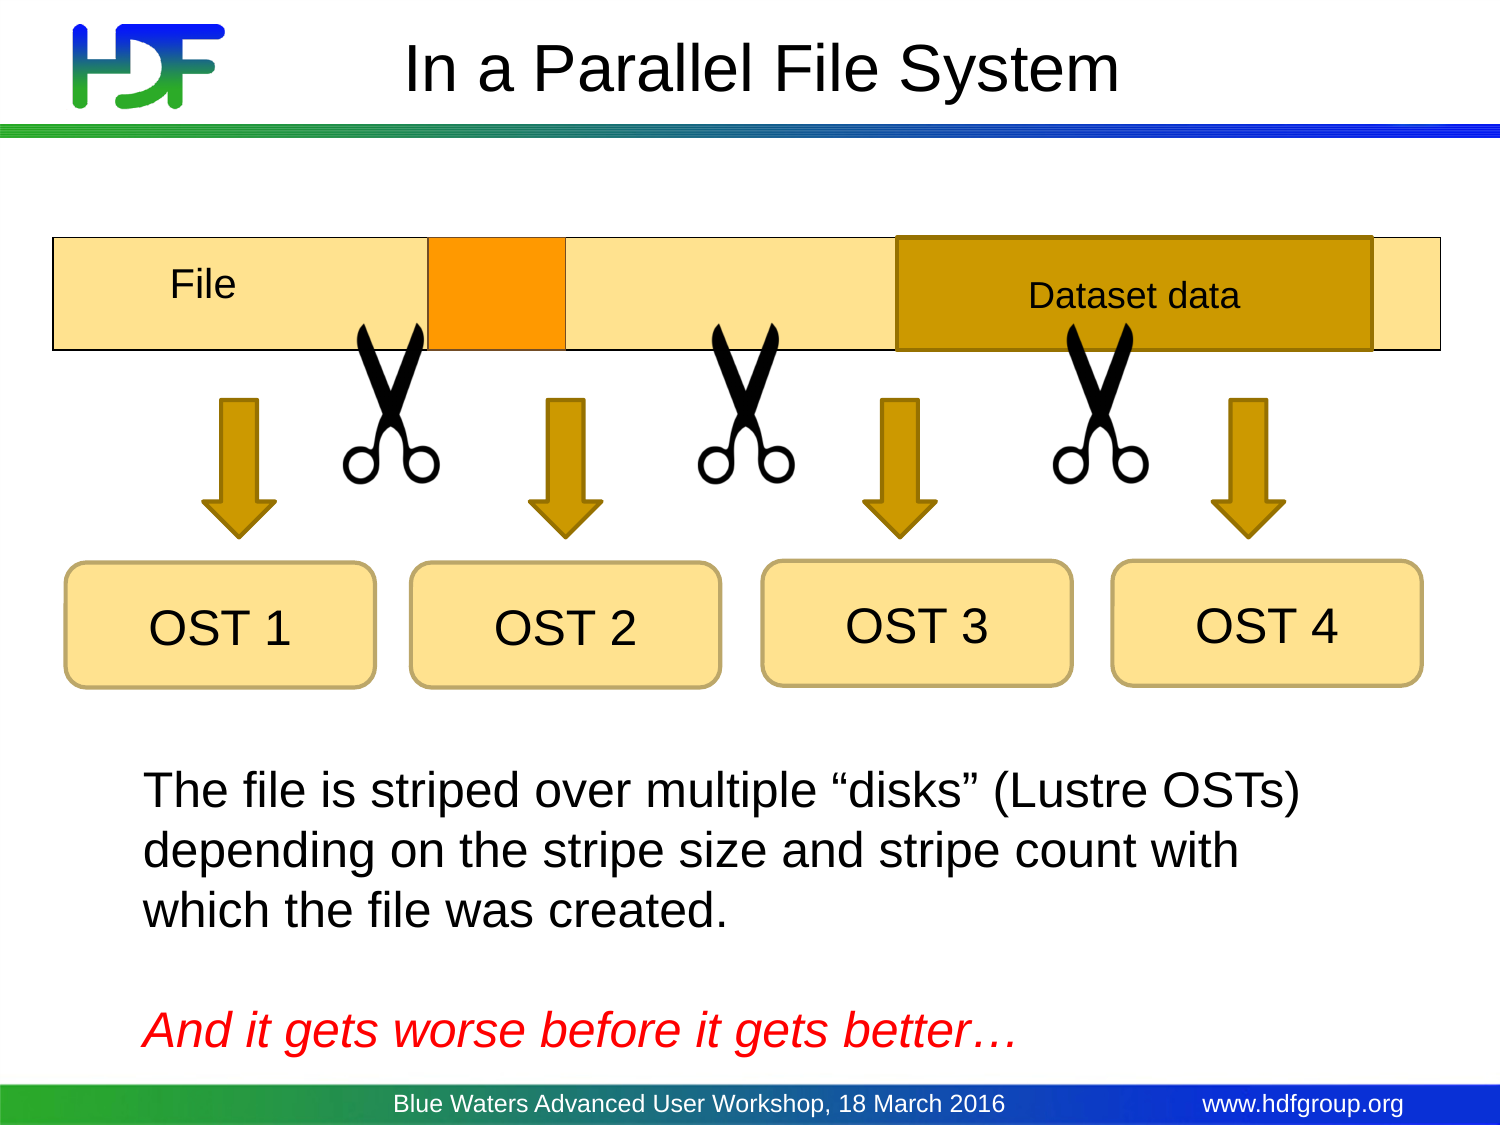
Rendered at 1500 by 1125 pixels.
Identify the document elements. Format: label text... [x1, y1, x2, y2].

picture [0, 0, 1500, 1125]
text_box OST 2 [408, 560, 723, 690]
text_box File [65, 249, 341, 315]
text_box OST 1 [63, 560, 378, 690]
text_box The file is striped over multiple “disks” (Lustre OSTs) depending on the stripe size and stripe count with which the file was created. And it gets worse before it gets better… [128, 749, 1363, 1065]
text_box [53, 237, 428, 350]
text_box OST 3 [760, 558, 1074, 688]
text_box [1210, 397, 1287, 540]
title In a Parallel File System [187, 24, 1338, 113]
text_box [201, 397, 277, 540]
text_box [895, 235, 1374, 352]
text_box [1374, 237, 1441, 350]
text_box [428, 237, 566, 350]
text_box OST 4 [1110, 558, 1424, 688]
text_box [527, 397, 604, 540]
text_box [566, 237, 895, 350]
text_box [862, 397, 938, 540]
text_box Dataset data [953, 263, 1316, 324]
footer Blue Waters Advanced User Workshop, 18 March 2016 [374, 1087, 1026, 1125]
